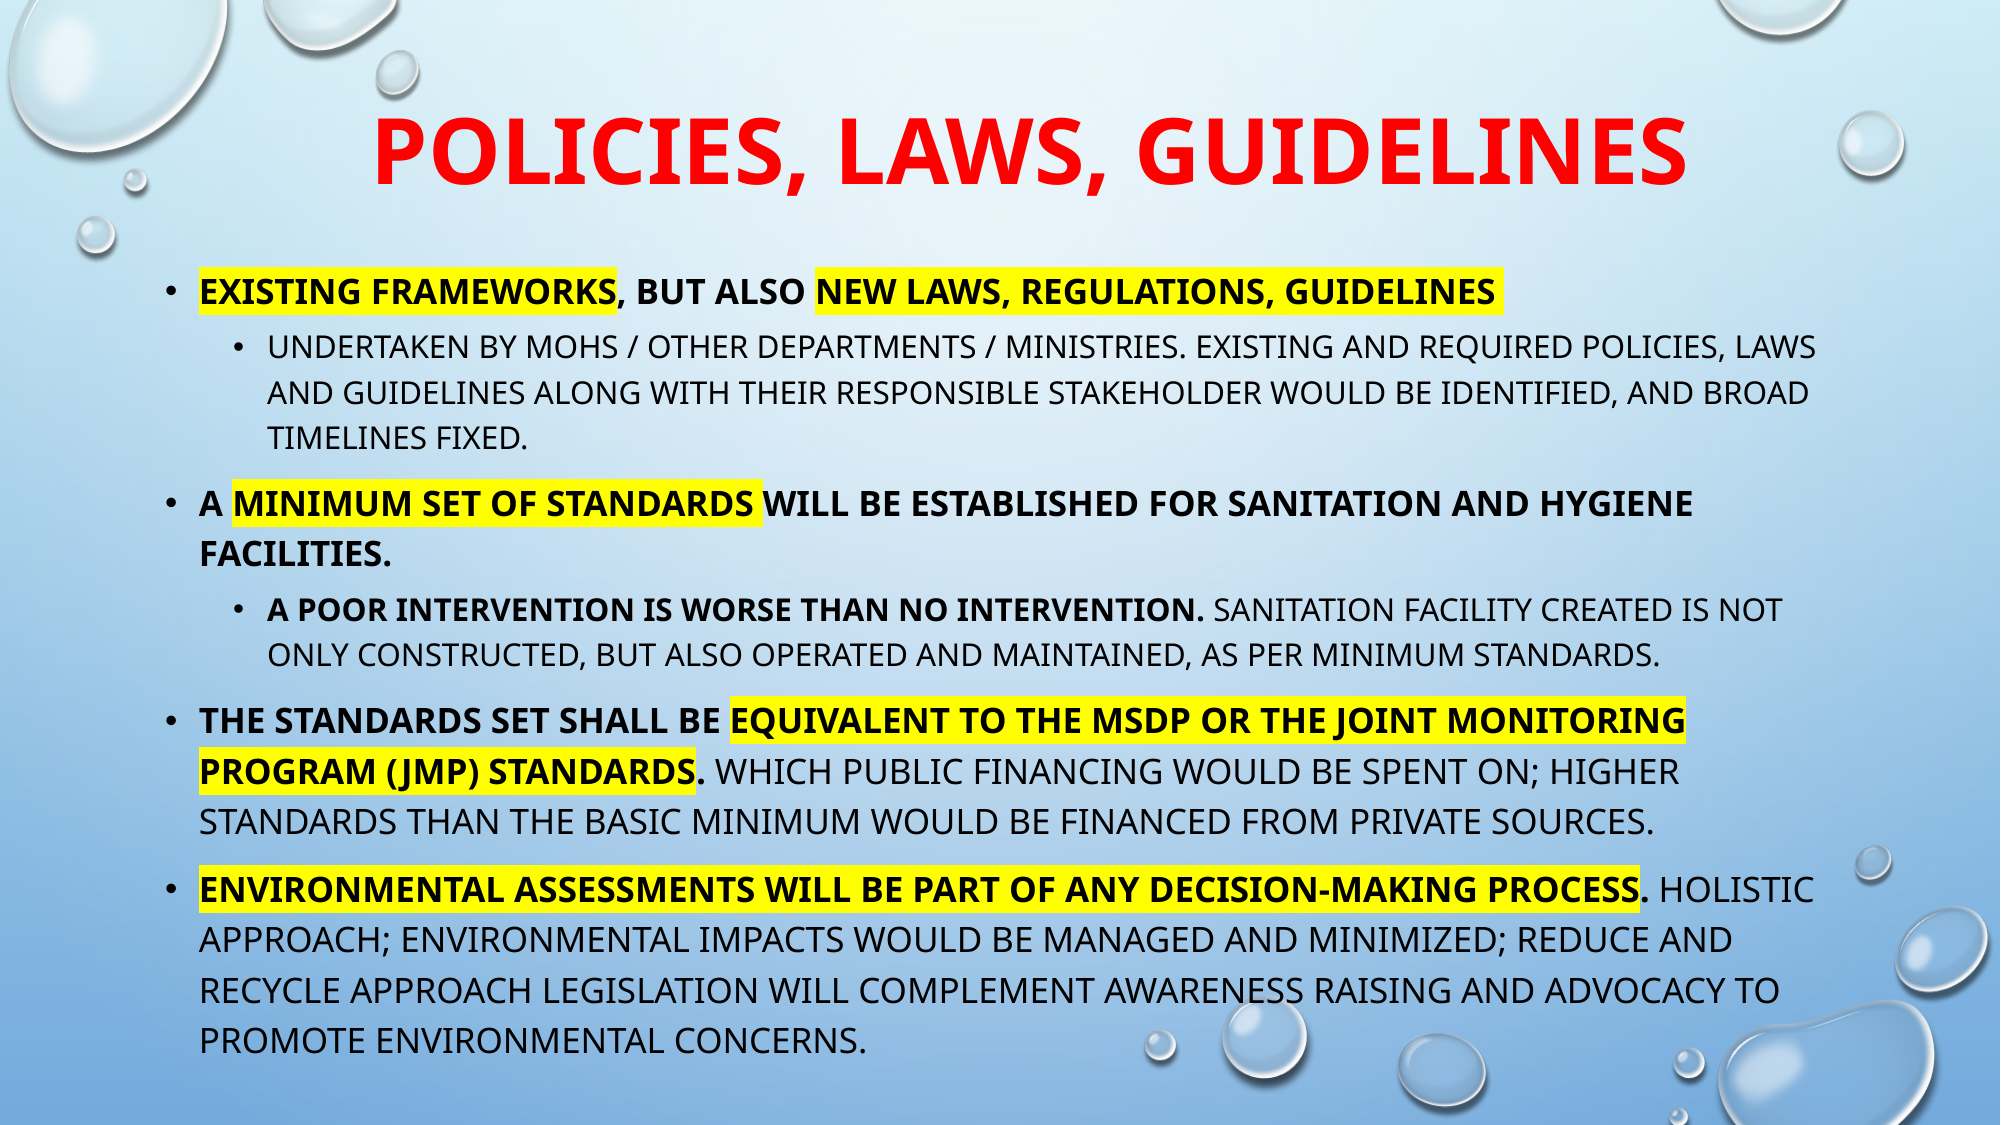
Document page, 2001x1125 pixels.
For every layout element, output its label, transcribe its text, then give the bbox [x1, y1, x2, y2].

picture [0, 0, 2000, 1125]
title Policies, Laws, Guidelines [180, 56, 1881, 254]
list existing frameworks, but also new laws, regulations, guidelines undertaken by MoHS / other departments / ministries. existing and required policies, laws and guidelines along with their responsible stakeholder would be identified, and broad timelines fixed. A minimum set of standards will be established for sanitation and hygiene facilities. A poor intervention is worse than no intervention. sanitation facility created is not only constructed, but also operated and maintained, as per minimum standards. The standards set shall be equivalent to the MSDP or the Joint Monitoring Program (JMP) standards. which public financing would be spent on; Higher standards than the basic minimum would be financed from private sources. Environmental assessments will be part of any decision-making process. holistic approach; Environmental impacts would be managed and minimized; Reduce and recycle approach Legislation will complement awareness raising and advocacy to promote environmental concerns. [149, 253, 1850, 1080]
